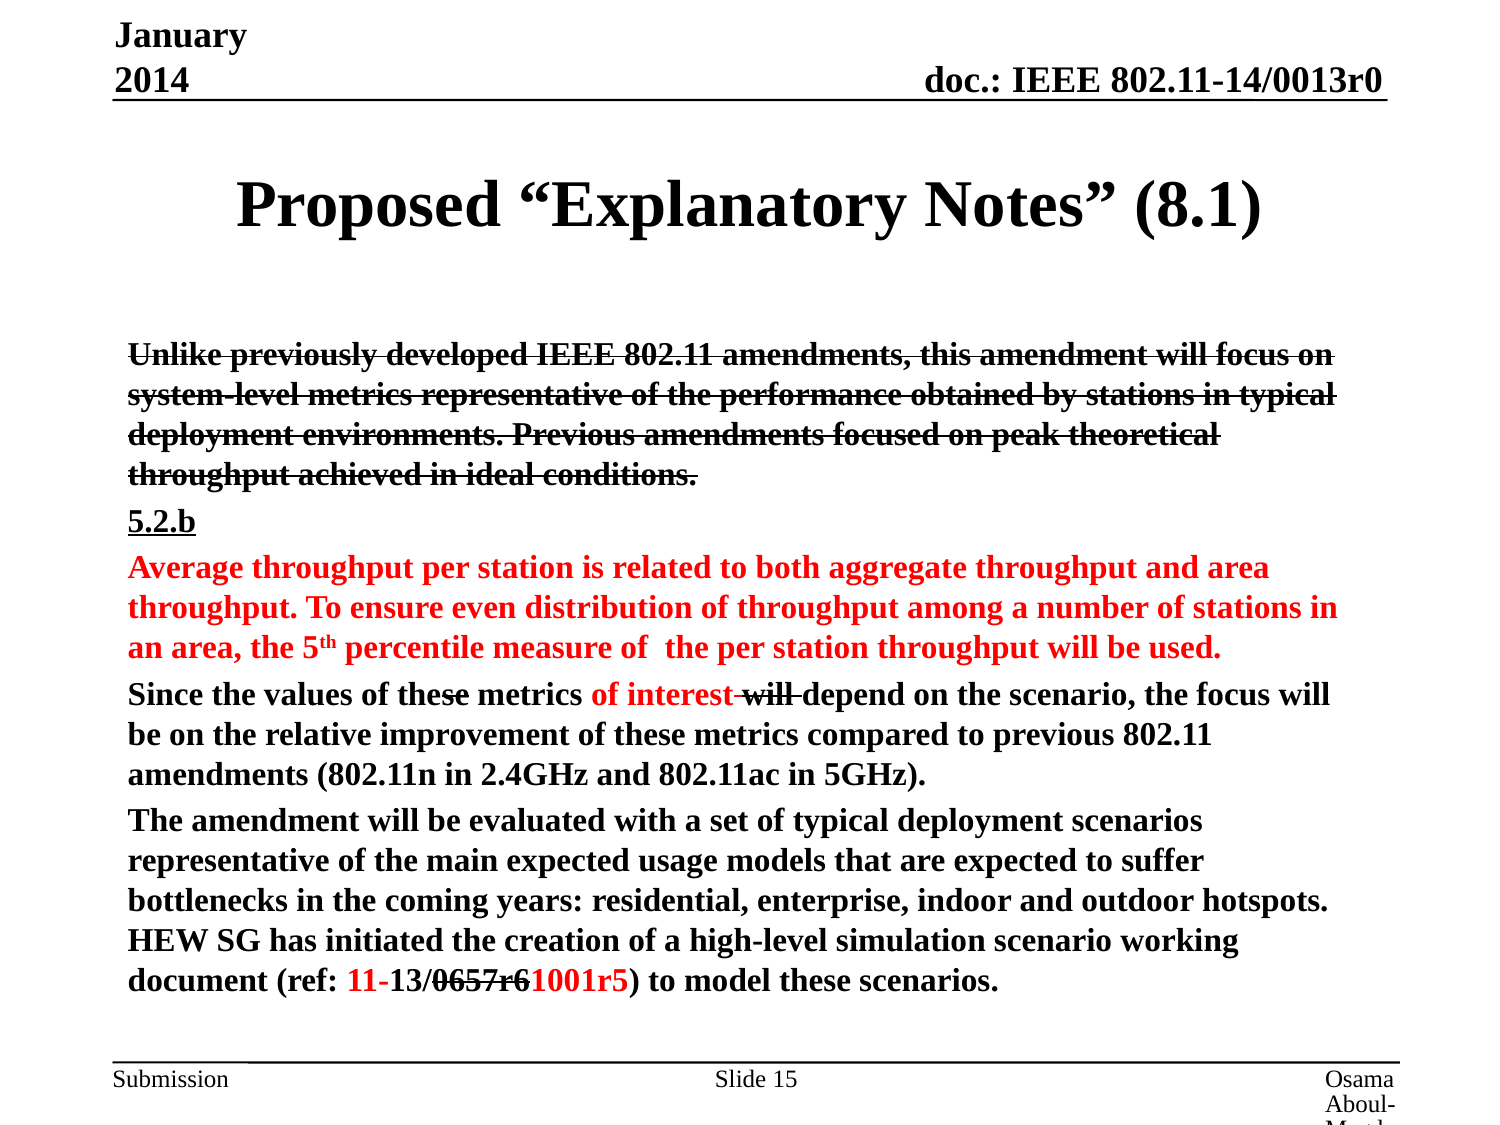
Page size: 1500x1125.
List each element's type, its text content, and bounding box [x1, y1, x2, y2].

footer Osama Aboul-Magd, Huawei Technologies [1324, 1061, 1402, 1093]
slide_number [114, 54, 290, 101]
title Proposed “Explanatory Notes” (8.1) [112, 112, 1388, 288]
list Unlike previously developed IEEE 802.11 amendments, this amendment will focus on system-level metrics representative of the performance obtained by stations in typical deployment environments. Previous amendments focused on peak theoretical throughput achieved in ideal conditions. 5.2.b Average throughput per station is related to both aggregate throughput and area throughput. To ensure even distribution of throughput among a number of stations in an area, the 5th percentile measure of the per station throughput will be used. Since the values of these metrics of interest will depend on the scenario, the focus will be on the relative improvement of these metrics compared to previous 802.11 amendments (802.11n in 2.4GHz and 802.11ac in 5GHz). The amendment will be evaluated with a set of typical deployment scenarios representative of the main expected usage models that are expected to suffer bottlenecks in the coming years: residential, enterprise, indoor and outdoor hotspots. HEW SG has initiated the creation of a high-level simulation scenario working document (ref: 11-13/0657r61001r5) to model these scenarios. [112, 324, 1388, 1001]
slide_number Slide 15 [712, 1061, 800, 1093]
